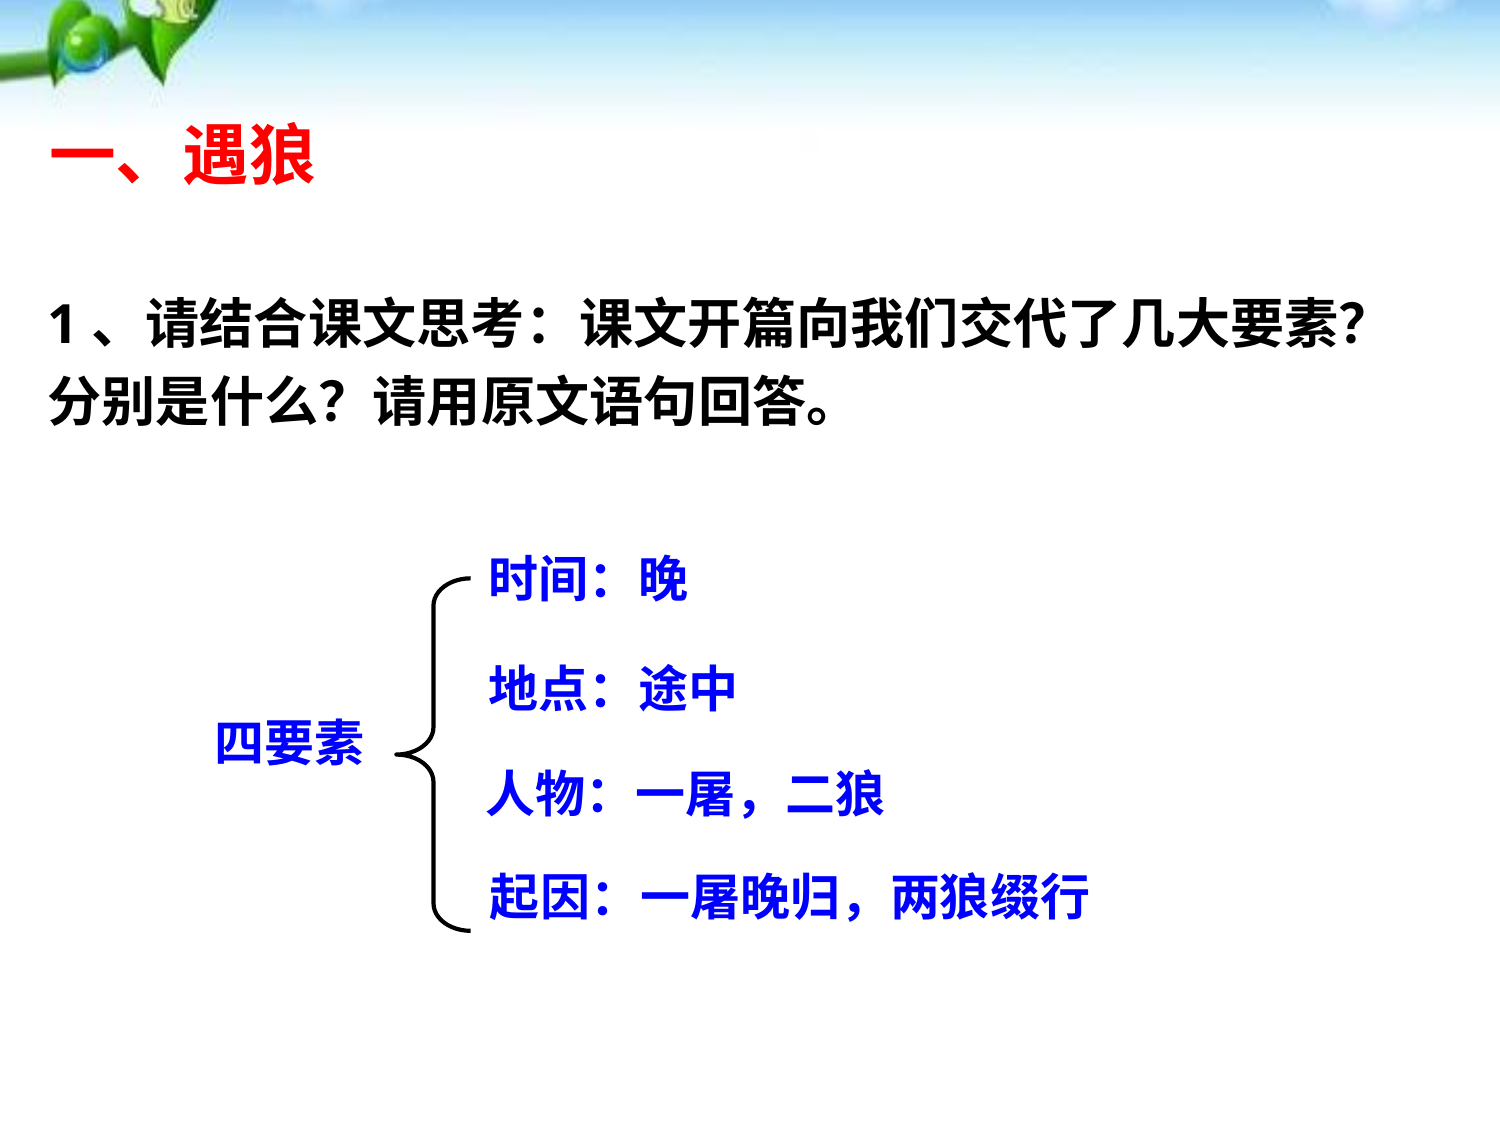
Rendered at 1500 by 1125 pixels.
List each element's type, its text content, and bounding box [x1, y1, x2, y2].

text_box 时间：晚 [473, 540, 824, 615]
text_box 1、请结合课文思考：课文开篇向我们交代了几大要素？分别是什么？请用原文语句回答。 [32, 269, 1412, 441]
text_box 人物：一屠，二狼 [471, 755, 1104, 830]
picture [0, 0, 1500, 1125]
text_box 一、遇狼 [34, 105, 332, 201]
text_box 四要素 [199, 704, 401, 779]
text_box 地点：途中 [473, 650, 936, 726]
text_box 起因：一屠晚归，两狼缀行 [475, 857, 1105, 933]
text_box [395, 577, 471, 932]
